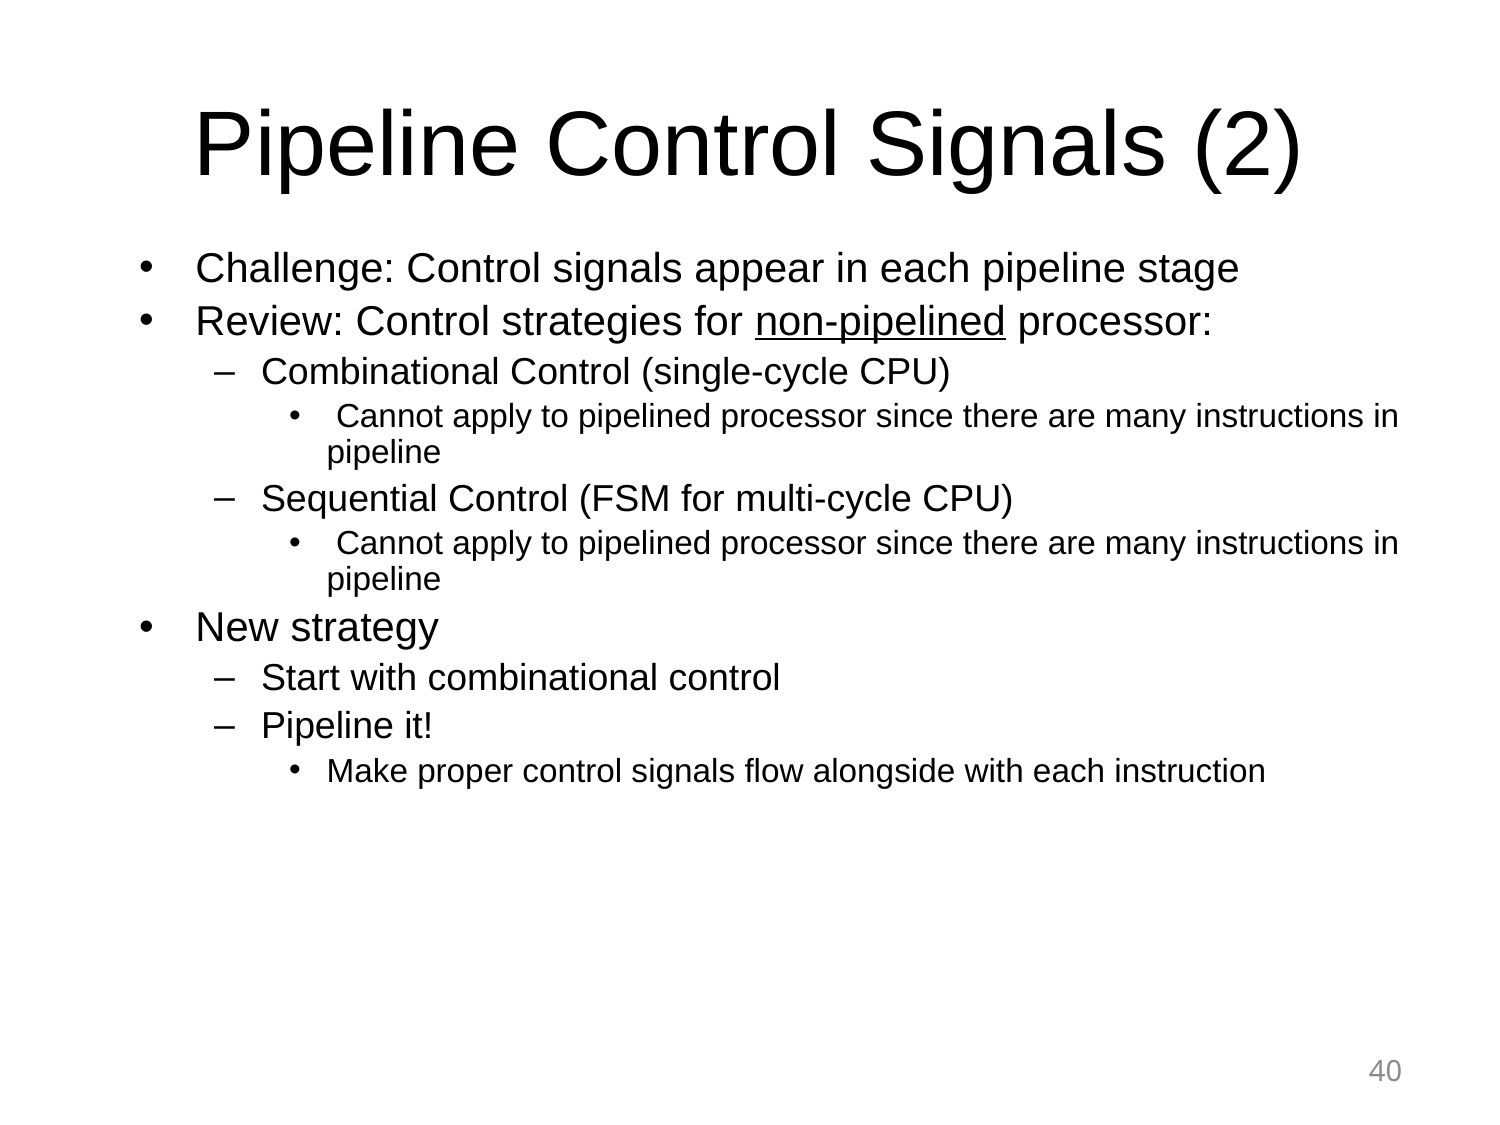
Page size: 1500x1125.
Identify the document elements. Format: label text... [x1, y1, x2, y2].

slide_number 40 [1074, 1042, 1425, 1103]
title Pipeline Control Signals (2) [75, 45, 1425, 233]
list Challenge: Control signals appear in each pipeline stage Review: Control strategies for non-pipelined processor: Combinational Control (single-cycle CPU) Cannot apply to pipelined processor since there are many instructions in pipeline Sequential Control (FSM for multi-cycle CPU) Cannot apply to pipelined processor since there are many instructions in pipeline New strategy Start with combinational control Pipeline it! Make proper control signals flow alongside with each instruction [124, 180, 1425, 956]
